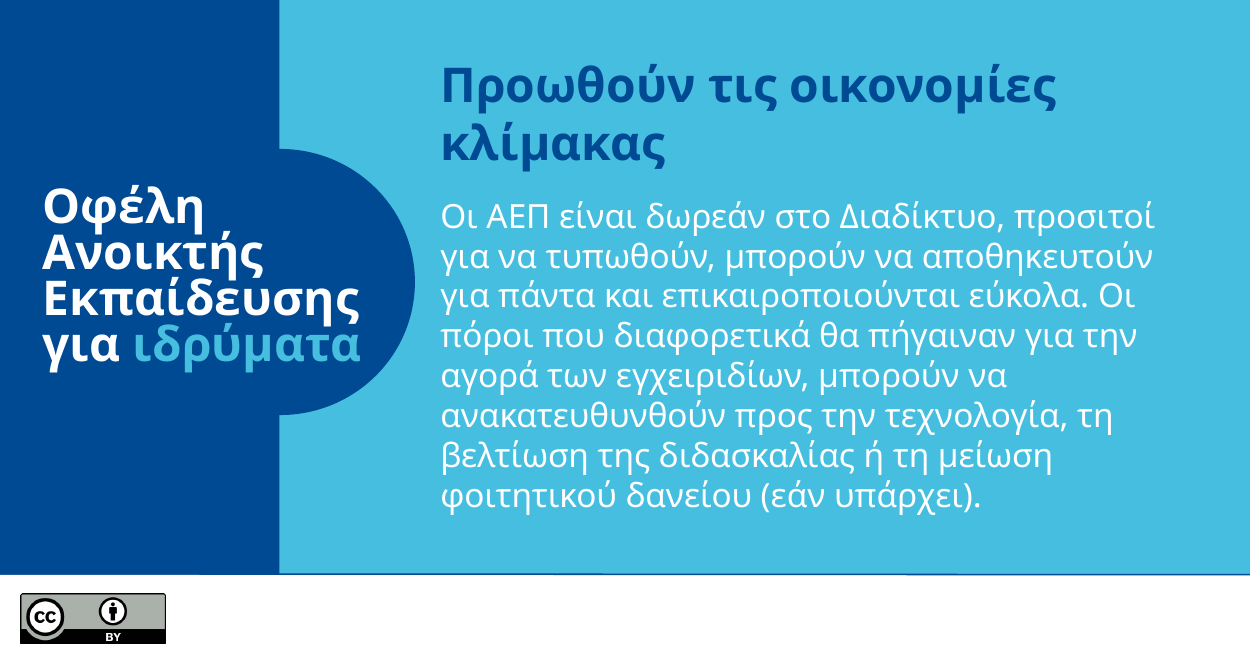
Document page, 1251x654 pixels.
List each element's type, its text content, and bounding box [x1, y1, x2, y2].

text_box [196, 386, 365, 416]
text_box [0, 0, 280, 573]
picture [20, 592, 166, 645]
text_box [206, 148, 355, 171]
text_box [0, 582, 1250, 654]
text_box [382, 194, 415, 370]
text_box Προωθούν τις οικονομίες κλίμακας Οι ΑΕΠ είναι δωρεάν στο Διαδίκτυο, προσιτοί για να τυπωθούν, μπορούν να αποθηκευτούν για πάντα και επικαιροποιούνται εύκολα. Οι πόροι που διαφορετικά θα πήγαιναν για την αγορά των εγχειριδίων, μπορούν να ανακατευθυνθούν προς την τεχνολογία, τη βελτίωση της διδασκαλίας ή τη μείωση φοιτητικού δανείου (εάν υπάρχει). [425, 39, 1223, 530]
text_box Οφέλη Ανοικτής Εκπαίδευσης για ιδρύματα [27, 171, 382, 386]
